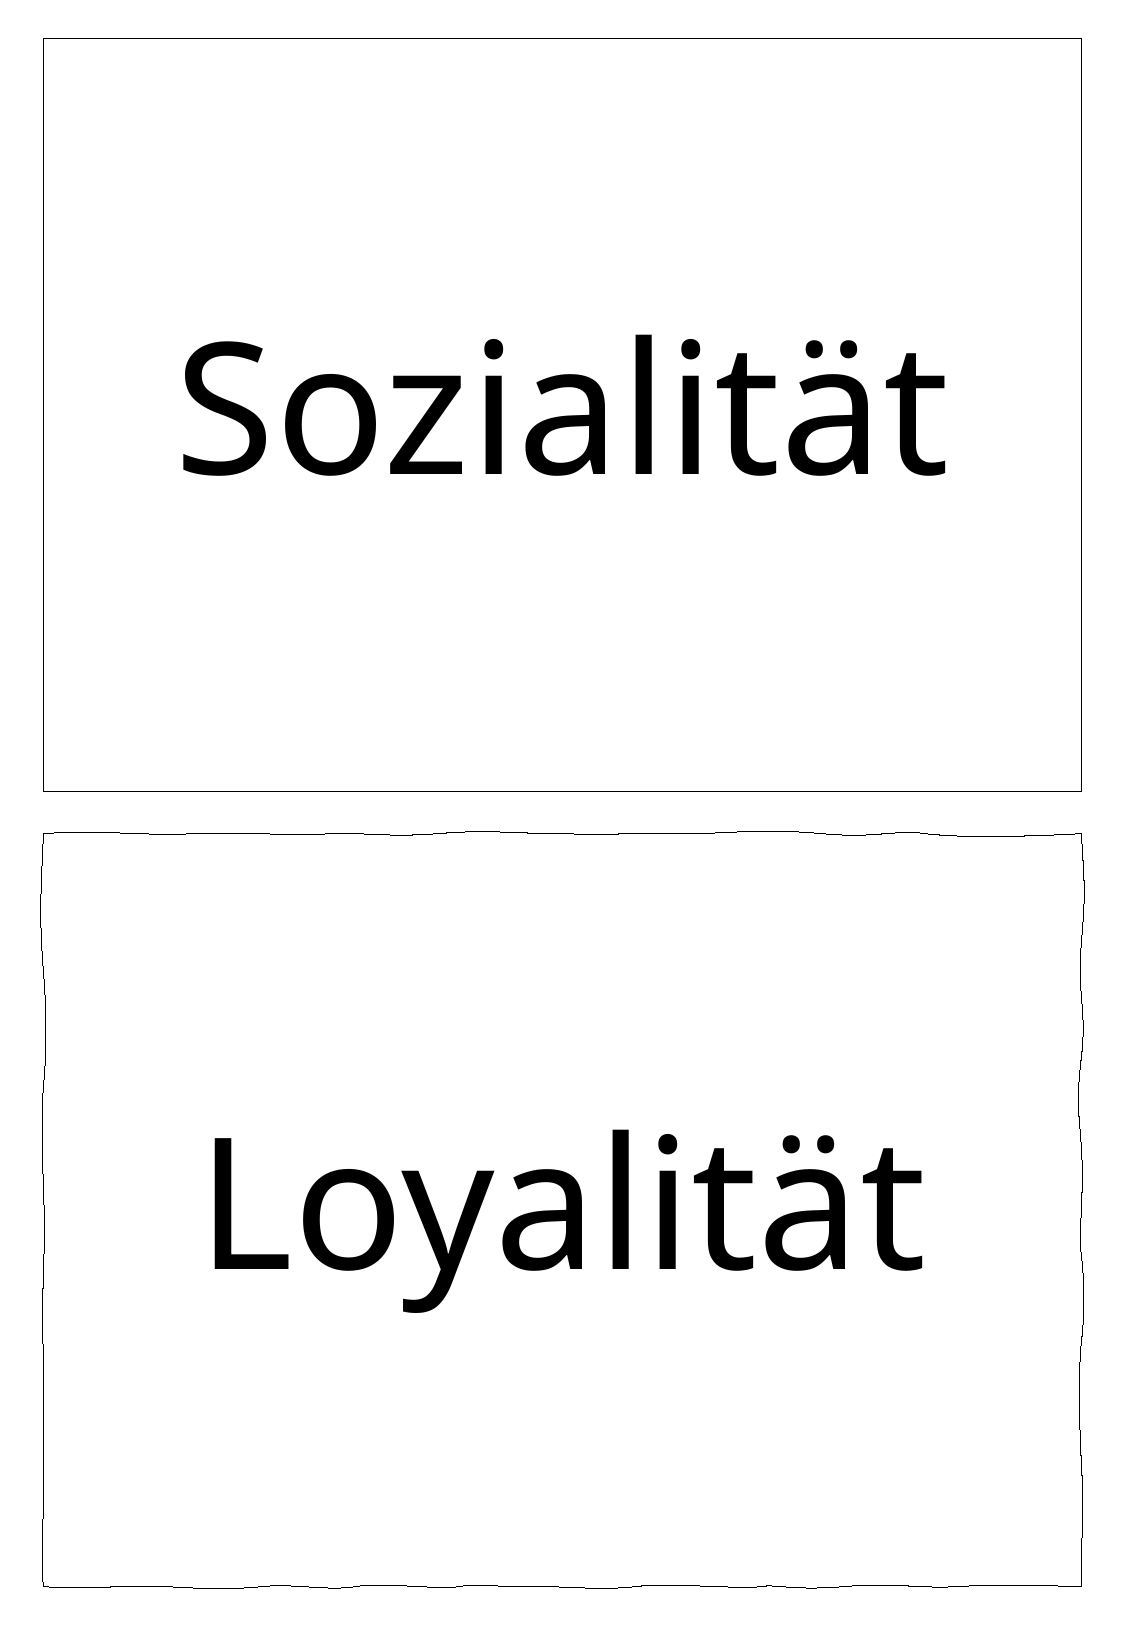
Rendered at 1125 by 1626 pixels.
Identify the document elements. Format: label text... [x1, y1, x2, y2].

text_box Loyalität [40, 830, 1085, 1590]
title Sozialität [43, 38, 1082, 792]
